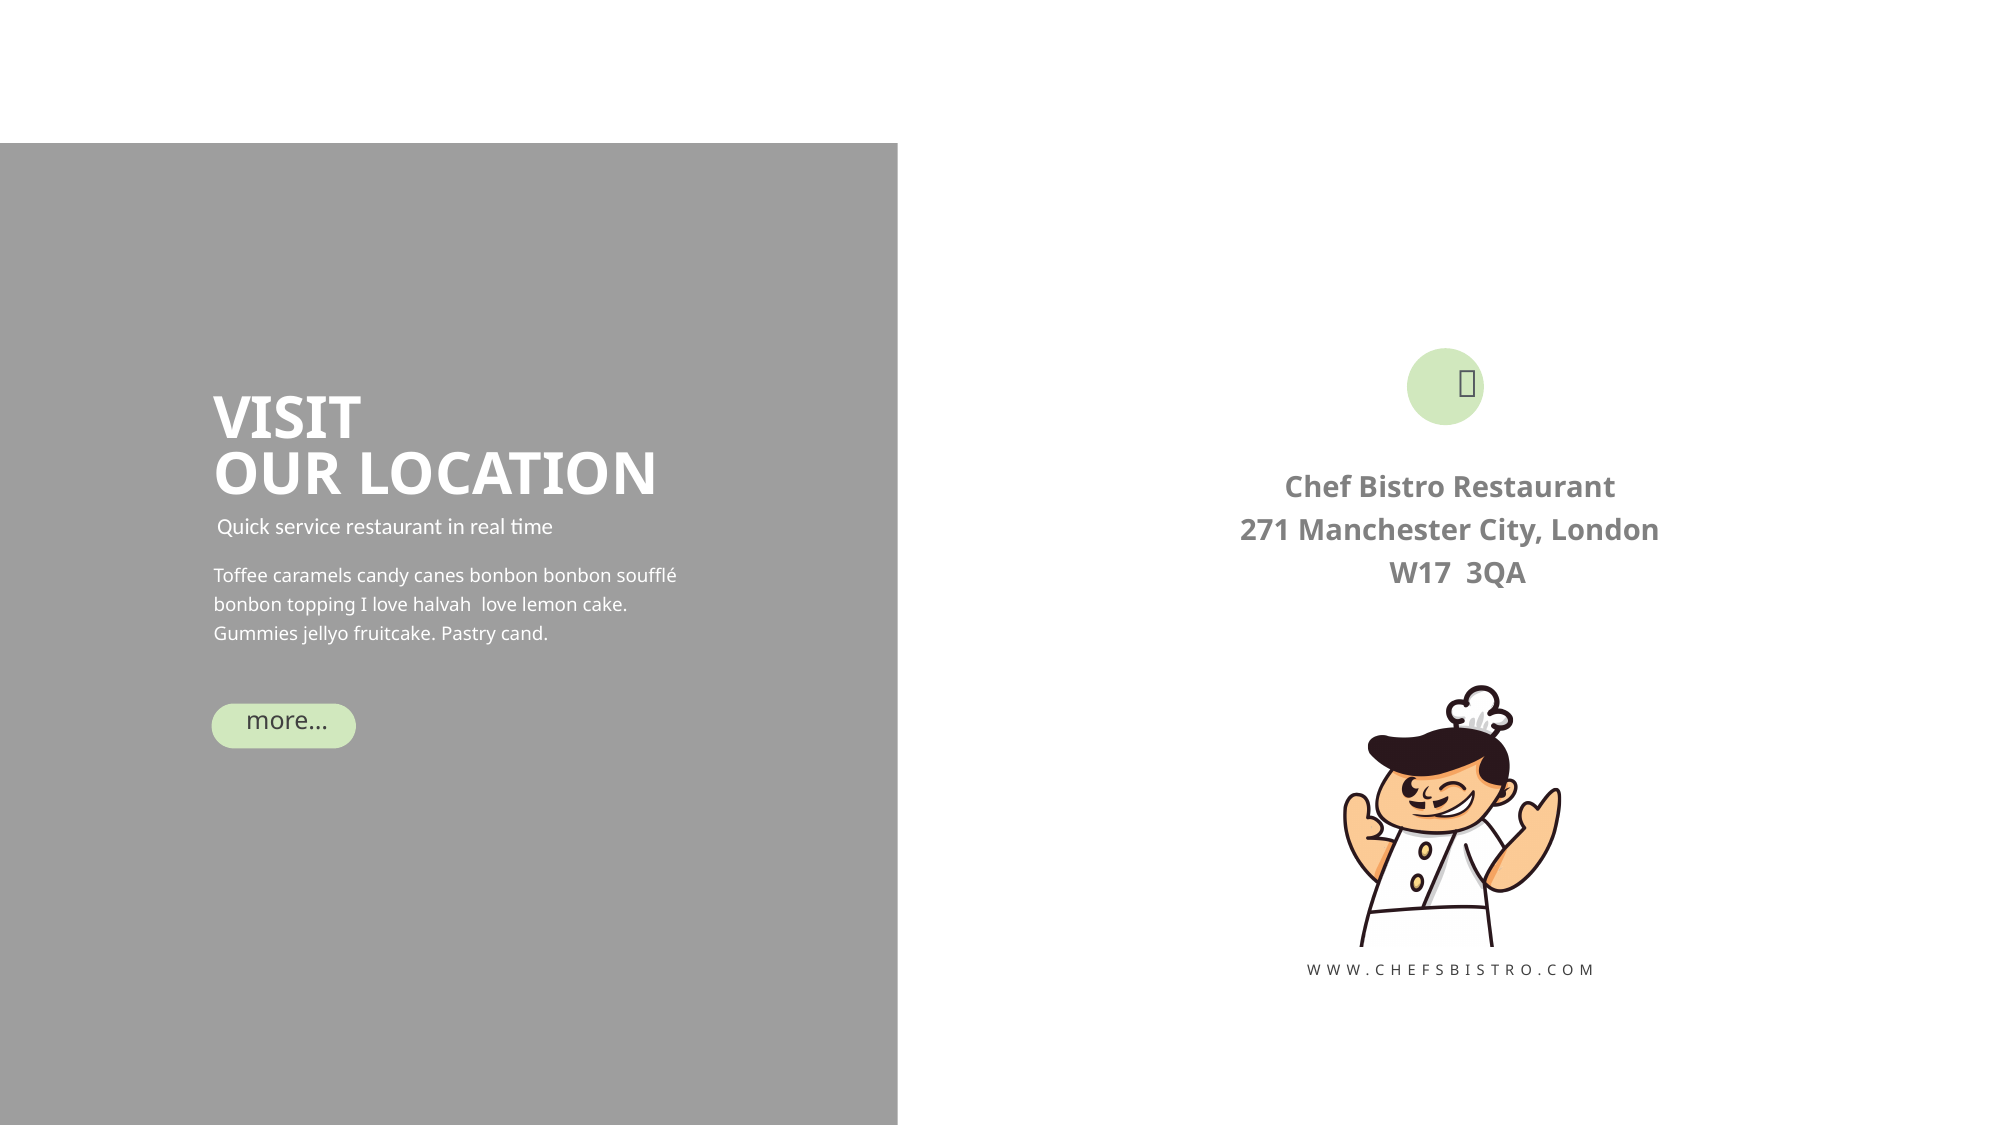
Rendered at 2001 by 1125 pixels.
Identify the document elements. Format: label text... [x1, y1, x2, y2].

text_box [1406, 347, 1515, 426]
picture [0, 0, 898, 1125]
text_box Chef Bistro Restaurant 271 Manchester City, London W17 3QA [928, 468, 1972, 634]
text_box WWW.CHEFSBISTRO.COM [1292, 955, 1609, 986]
picture [1275, 645, 1626, 947]
